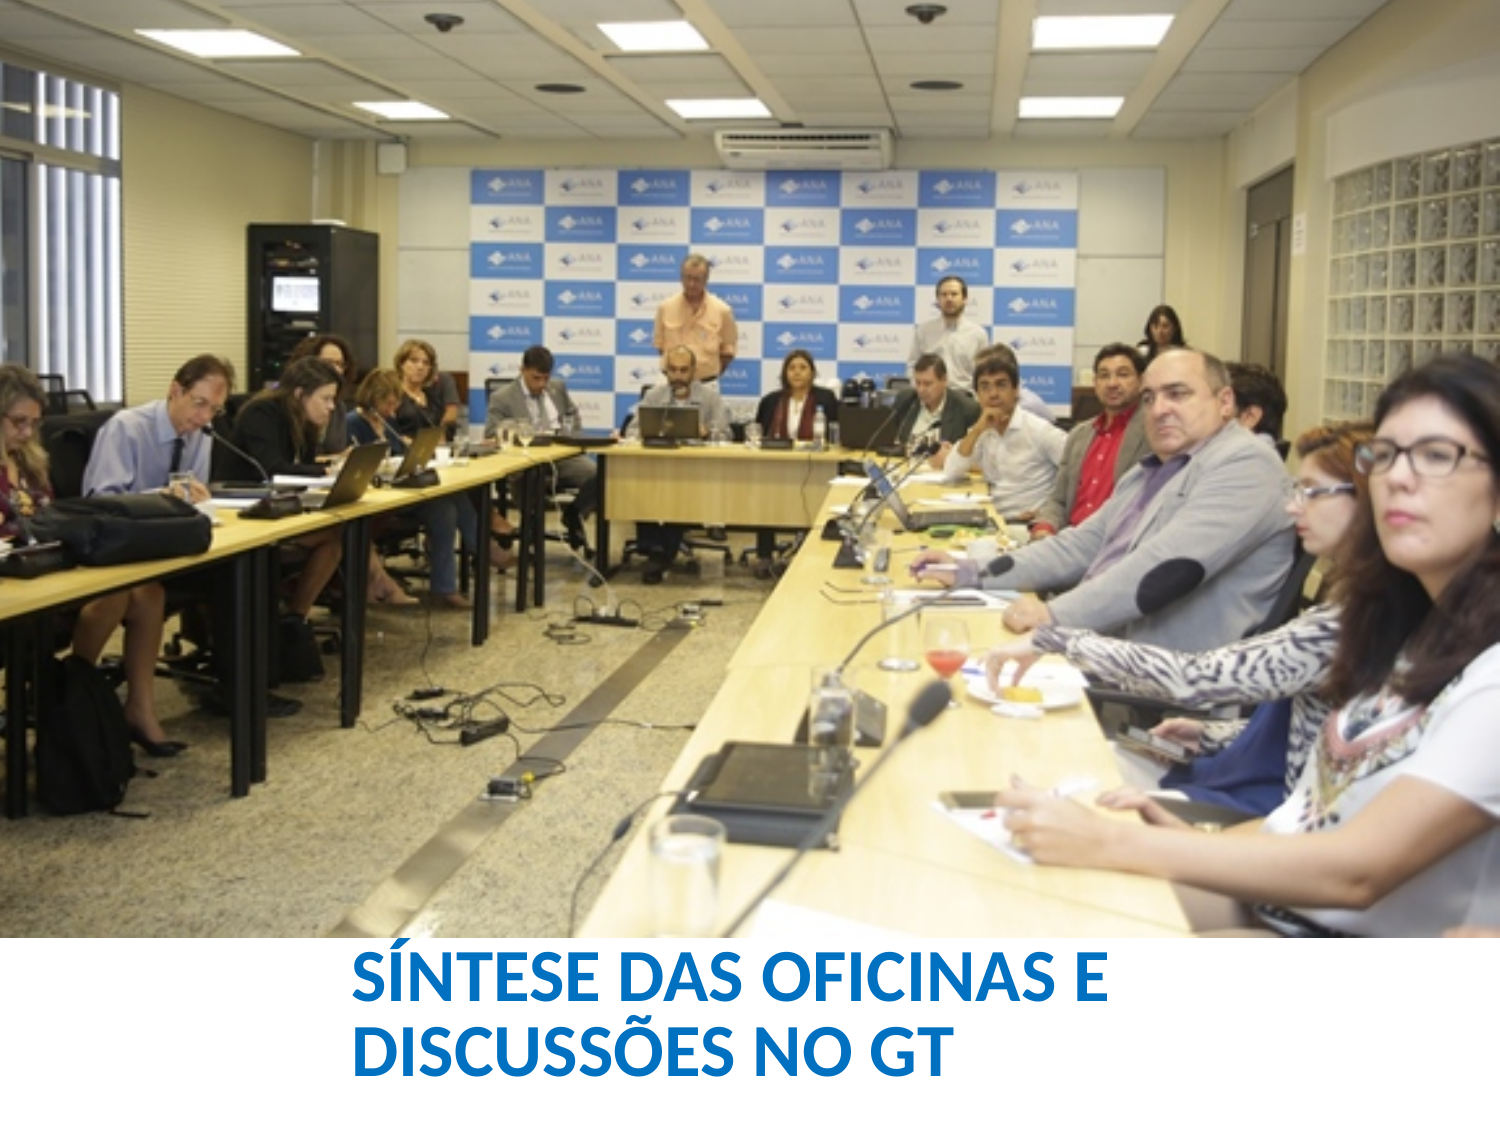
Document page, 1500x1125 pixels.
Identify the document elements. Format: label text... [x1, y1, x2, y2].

title Síntese das oficinas E DISCUSSÕES NO GT [336, 945, 1282, 1125]
picture [0, 0, 1500, 938]
